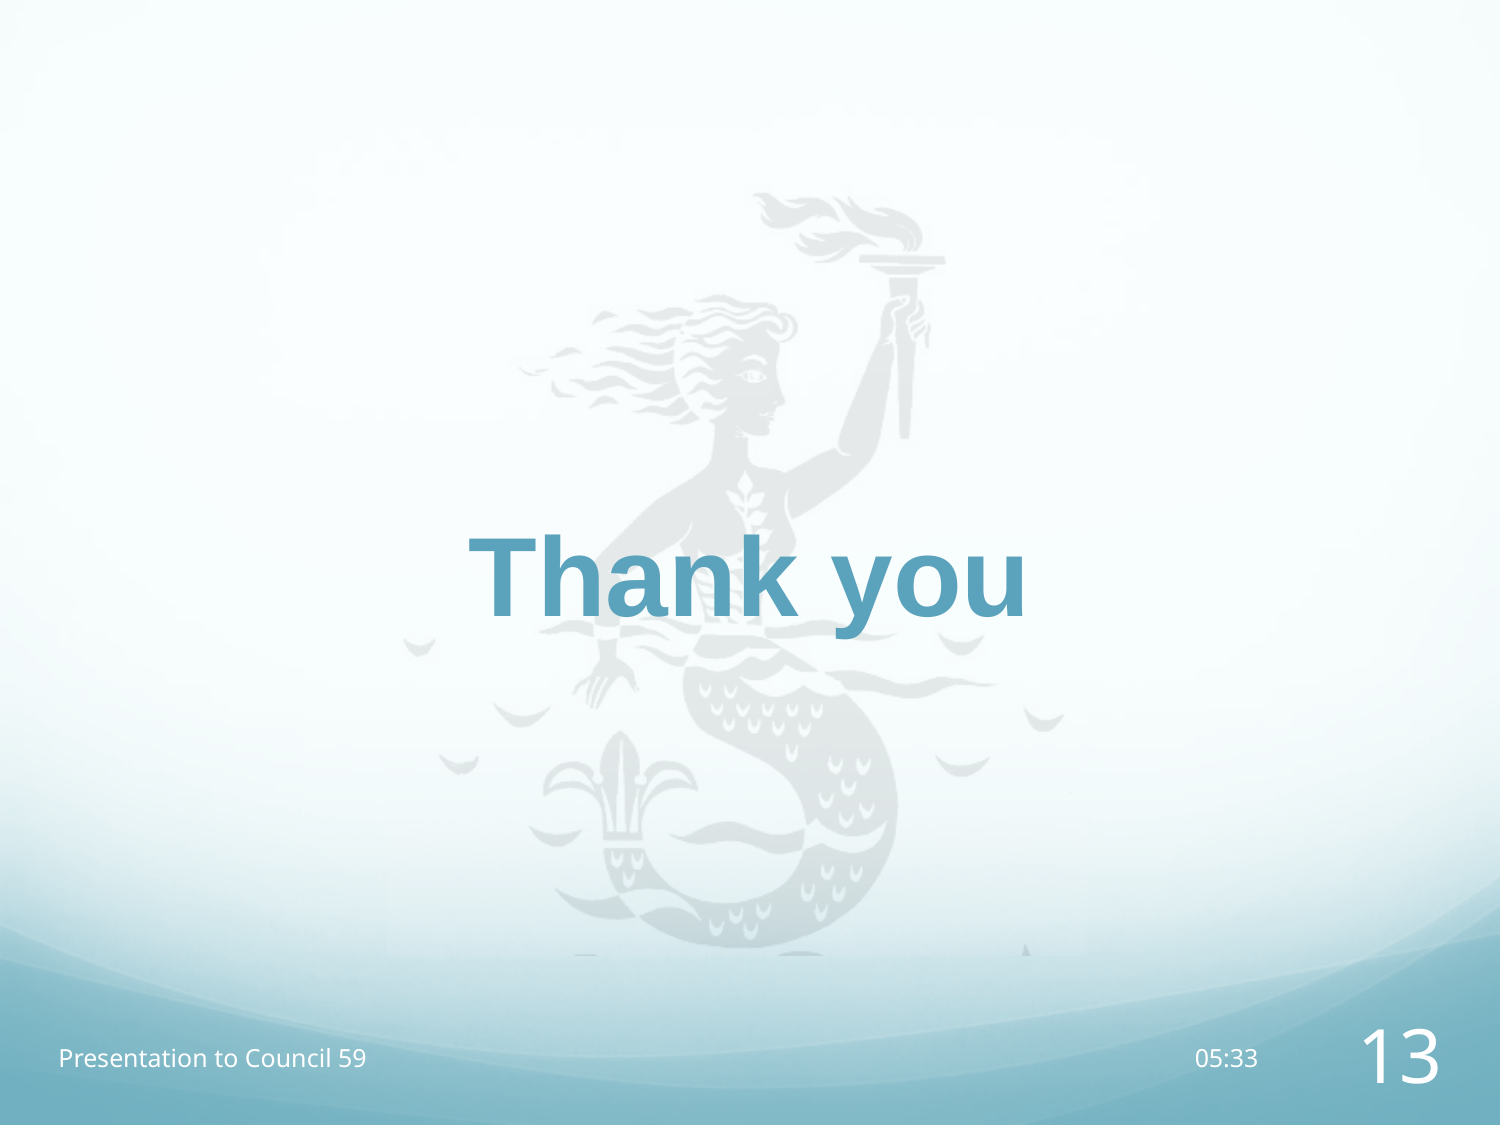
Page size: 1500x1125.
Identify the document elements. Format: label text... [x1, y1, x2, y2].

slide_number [923, 1029, 1274, 1090]
slide_number 13 [1295, 1029, 1459, 1090]
footer Presentation to Council 59 [43, 1029, 838, 1090]
list Thank you [90, 213, 1410, 926]
